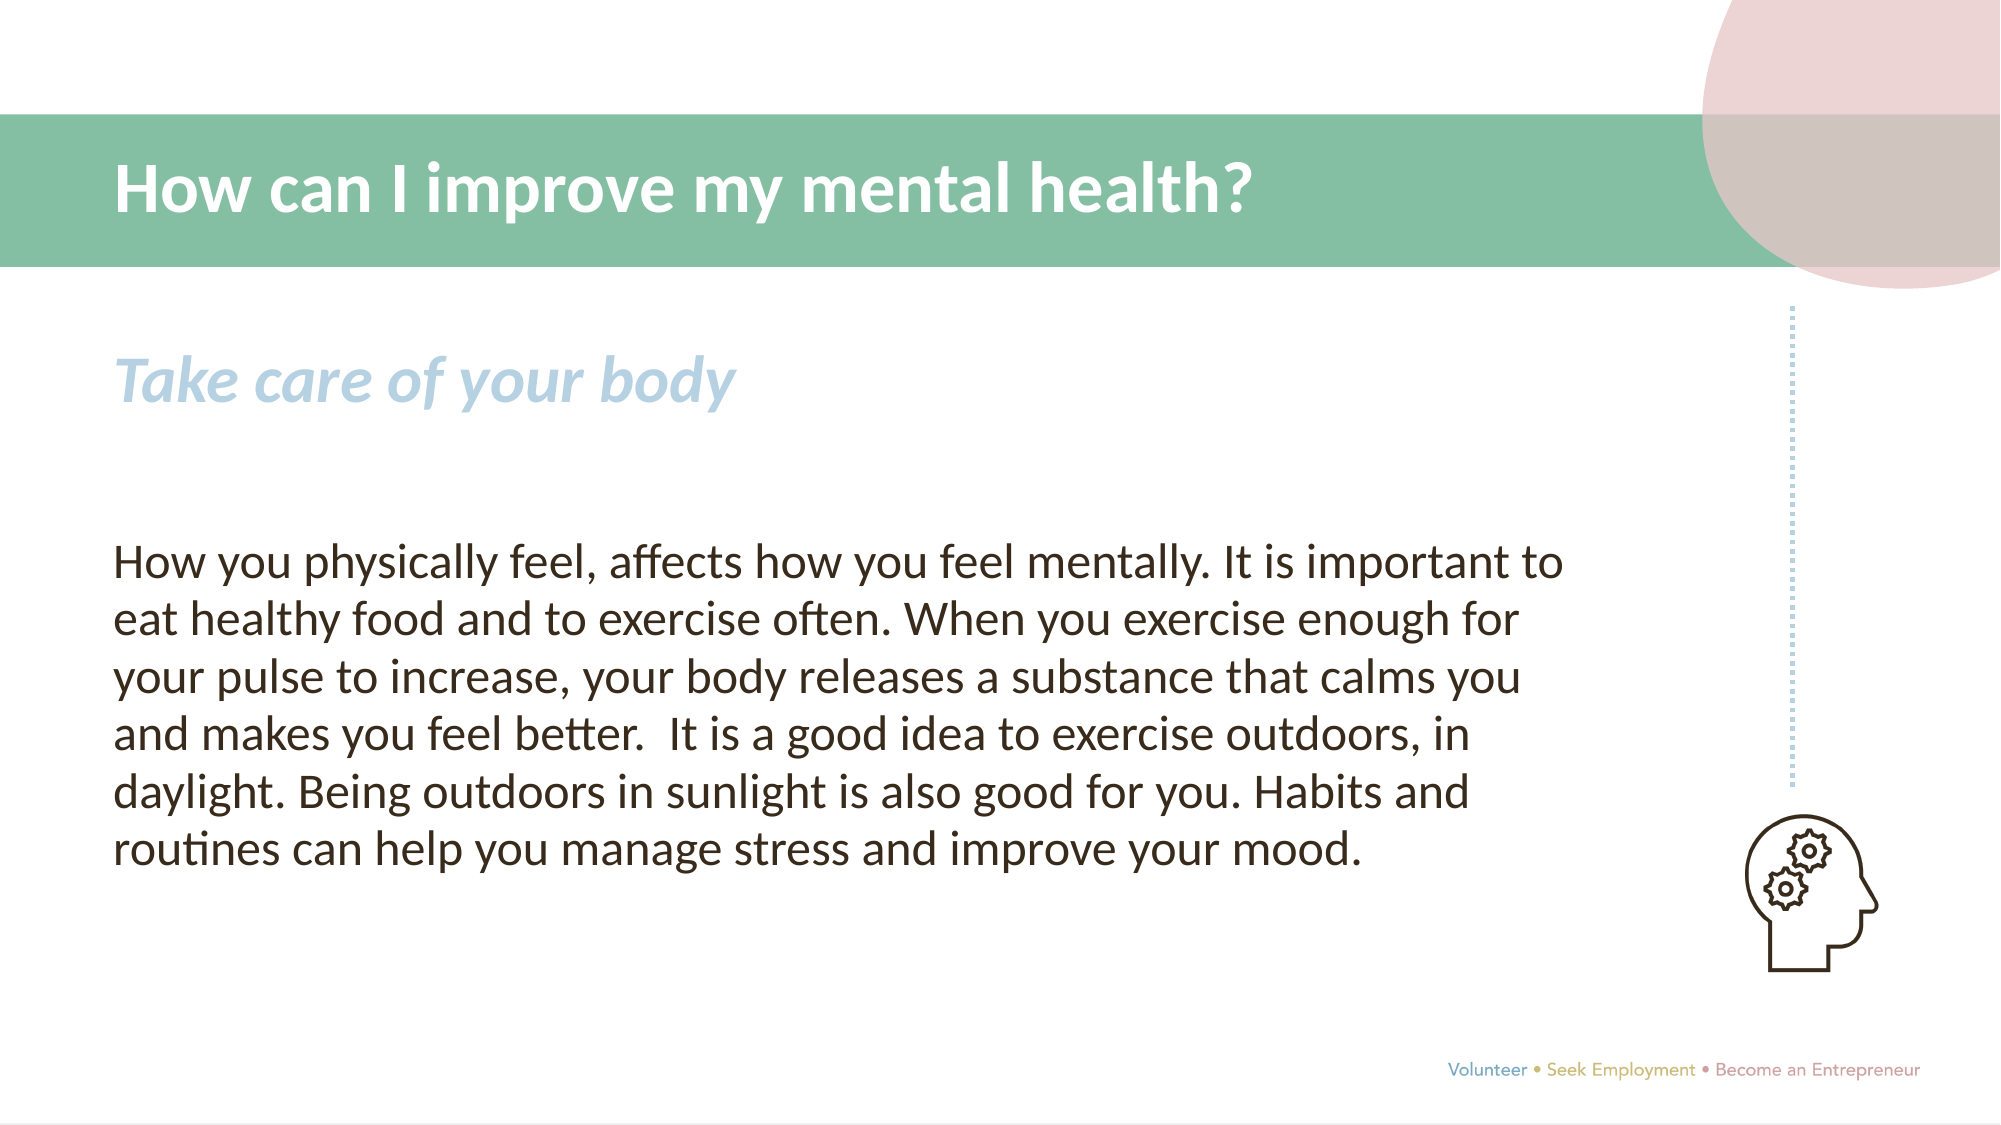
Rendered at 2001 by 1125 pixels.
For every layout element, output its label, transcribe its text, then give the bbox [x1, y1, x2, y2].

text_box [1702, 0, 2000, 289]
picture [1717, 803, 1906, 992]
text_box [0, 113, 1797, 268]
picture [1418, 1046, 1971, 1103]
text_box Take care of your body How you physically feel, affects how you feel mentally. It is important to eat healthy food and to exercise often. When you exercise enough for your pulse to increase, your body releases a substance that calms you and makes you feel better. It is a good idea to exercise outdoors, in daylight. Being outdoors in sunlight is also good for you. Habits and routines can help you manage stress and improve your mood. [98, 350, 1581, 975]
text_box How can I improve my mental health? [99, 147, 1312, 290]
